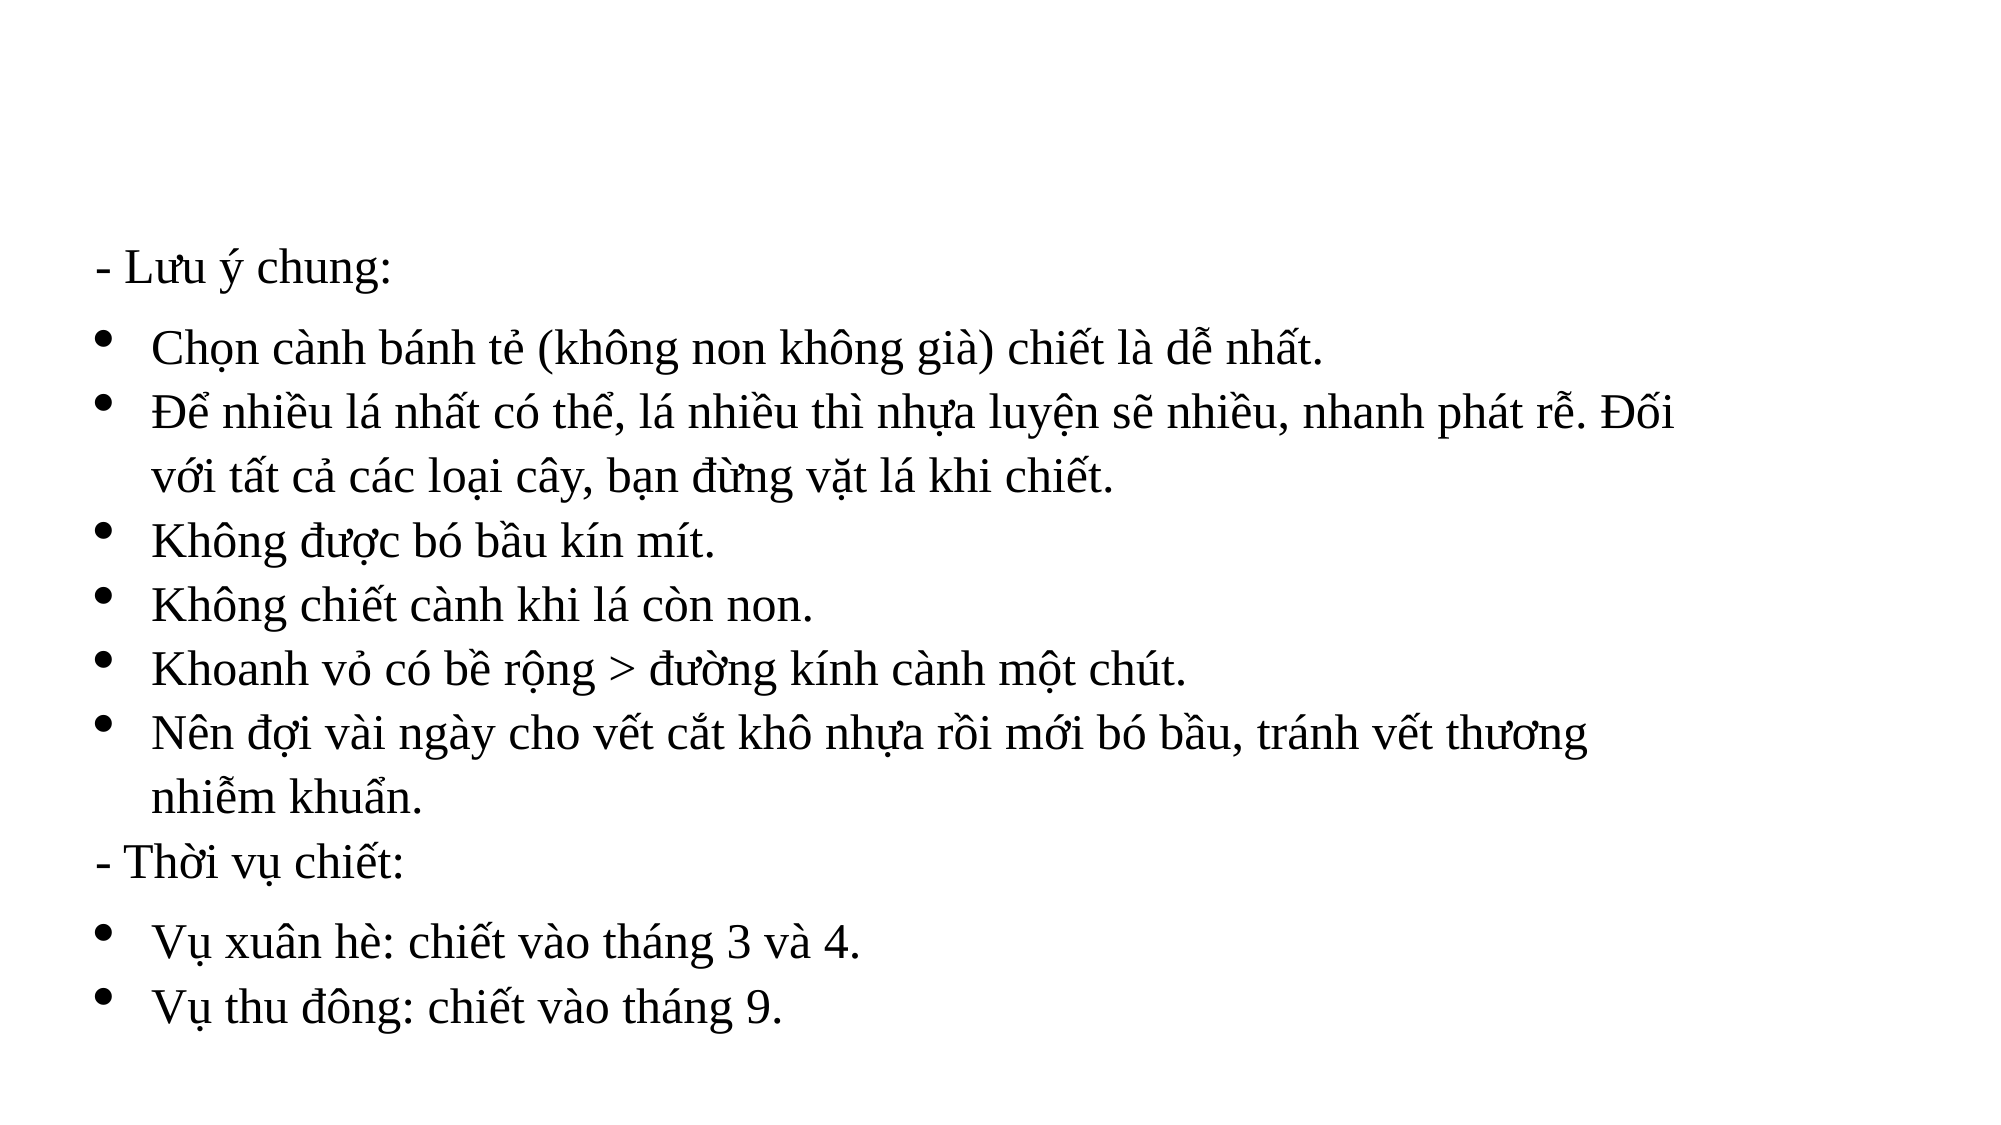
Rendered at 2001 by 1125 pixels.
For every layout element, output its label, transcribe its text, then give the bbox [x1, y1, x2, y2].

text_box - Lưu ý chung: Chọn cành bánh tẻ (không non không già) chiết là dễ nhất. Để nhiều lá nhất có thể, lá nhiều thì nhựa luyện sẽ nhiều, nhanh phát rễ. Đối với tất cả các loại cây, bạn đừng vặt lá khi chiết. Không được bó bầu kín mít. Không chiết cành khi lá còn non. Khoanh vỏ có bề rộng > đường kính cành một chút. Nên đợi vài ngày cho vết cắt khô nhựa rồi mới bó bầu, tránh vết thương nhiễm khuẩn. - Thời vụ chiết: Vụ xuân hè: chiết vào tháng 3 và 4. Vụ thu đông: chiết vào tháng 9. [80, 222, 1720, 1041]
